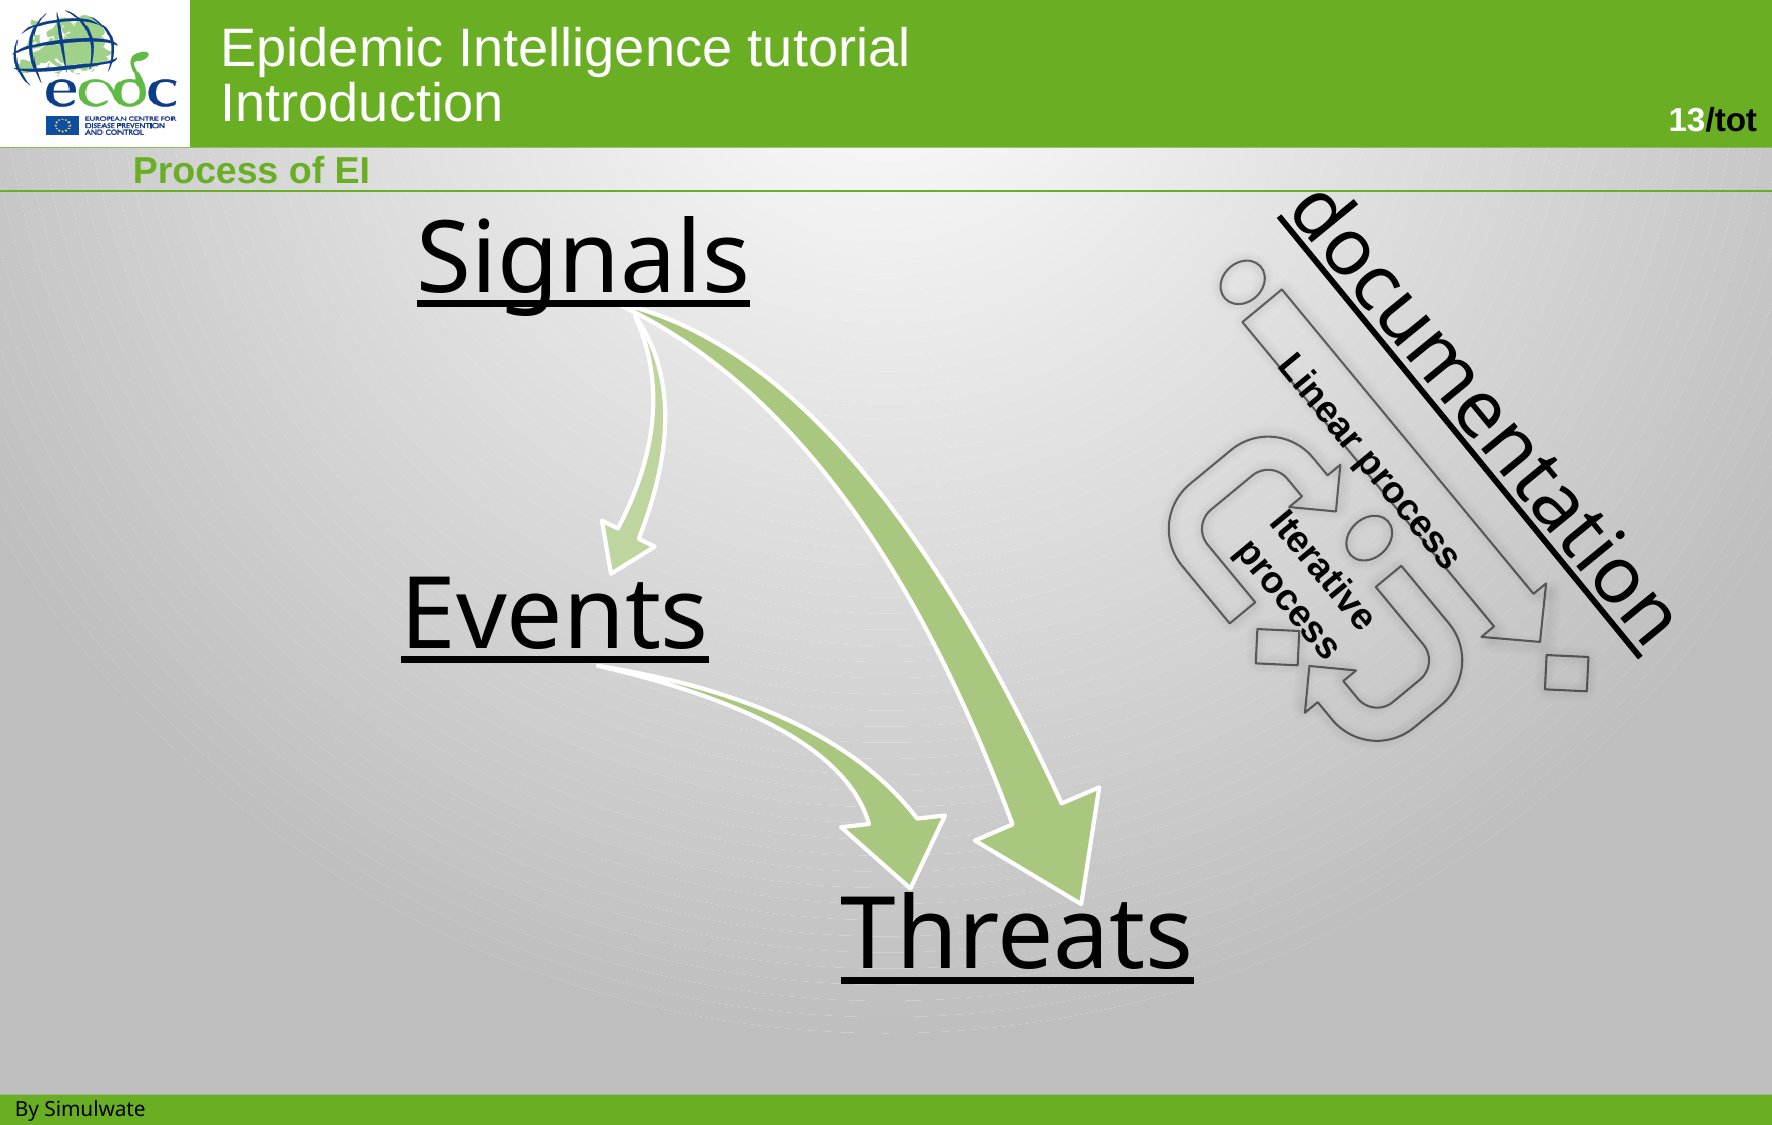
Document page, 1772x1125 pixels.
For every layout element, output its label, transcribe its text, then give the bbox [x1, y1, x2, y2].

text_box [387, 192, 1283, 1004]
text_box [1197, 263, 1468, 809]
text_box documentation [1472, 318, 1759, 732]
picture [0, 0, 190, 147]
text_box Process of EI [118, 144, 731, 200]
text_box documentation [1214, 98, 1426, 262]
